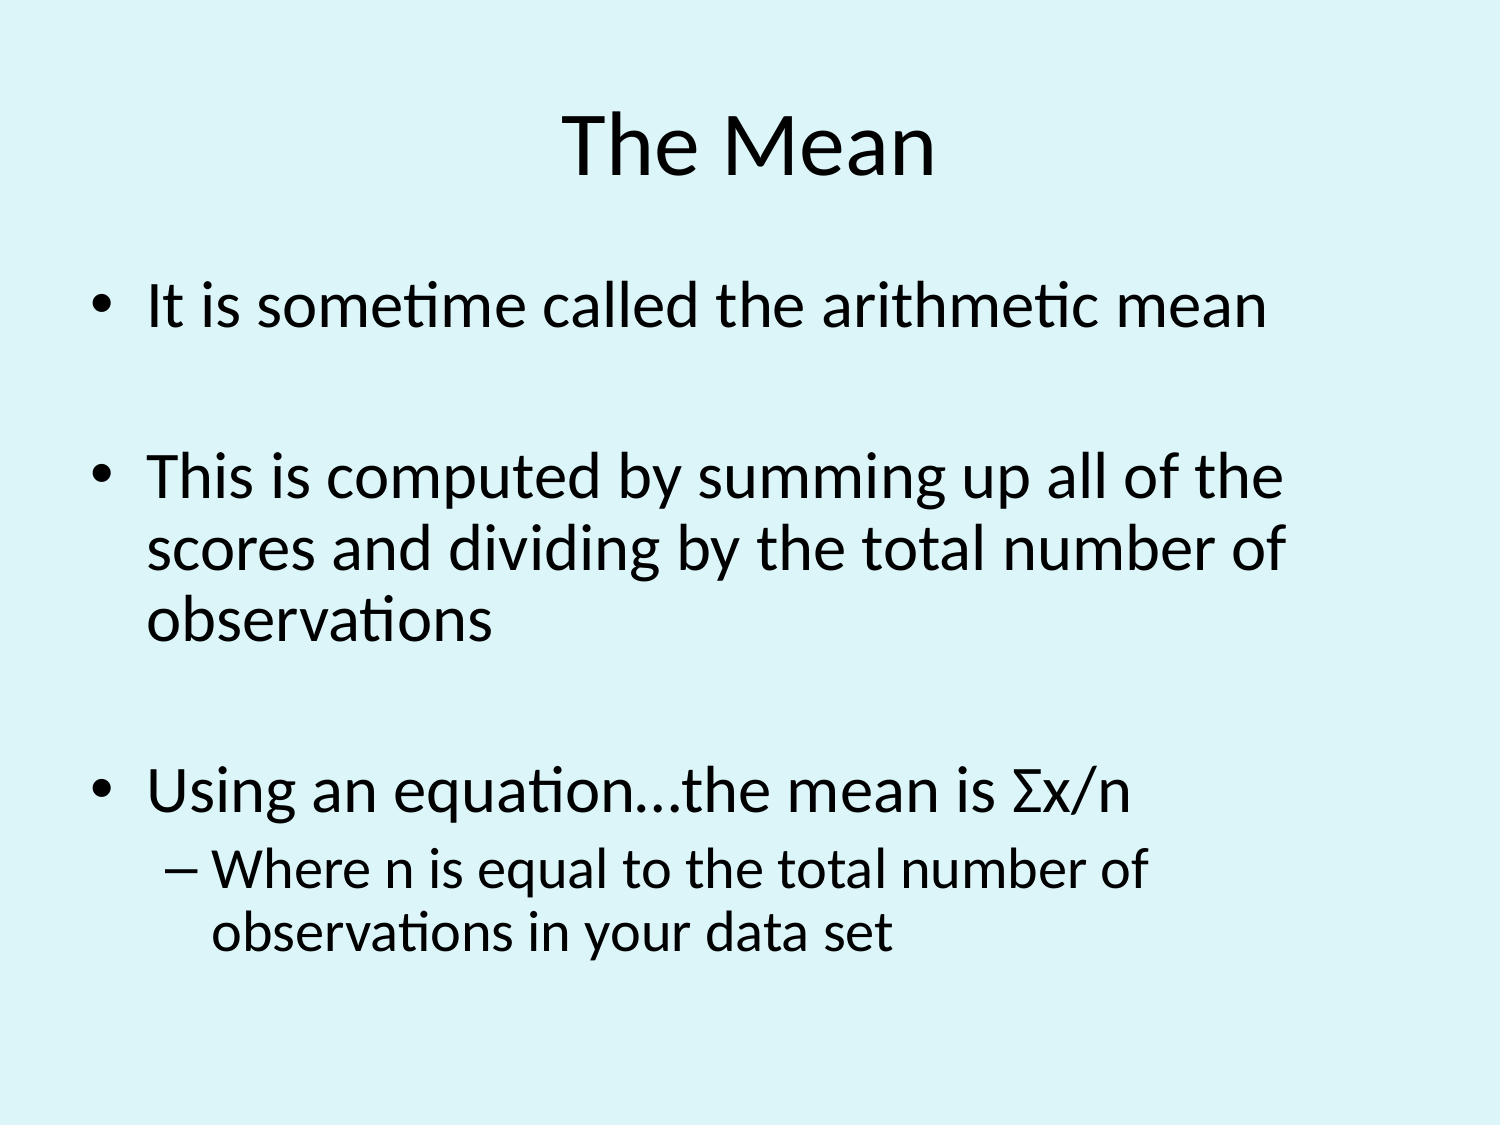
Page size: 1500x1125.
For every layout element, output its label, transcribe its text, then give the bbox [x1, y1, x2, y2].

list It is sometime called the arithmetic mean This is computed by summing up all of the scores and dividing by the total number of observations Using an equation…the mean is Σx/n Where n is equal to the total number of observations in your data set [75, 262, 1425, 1005]
title The Mean [75, 45, 1425, 233]
